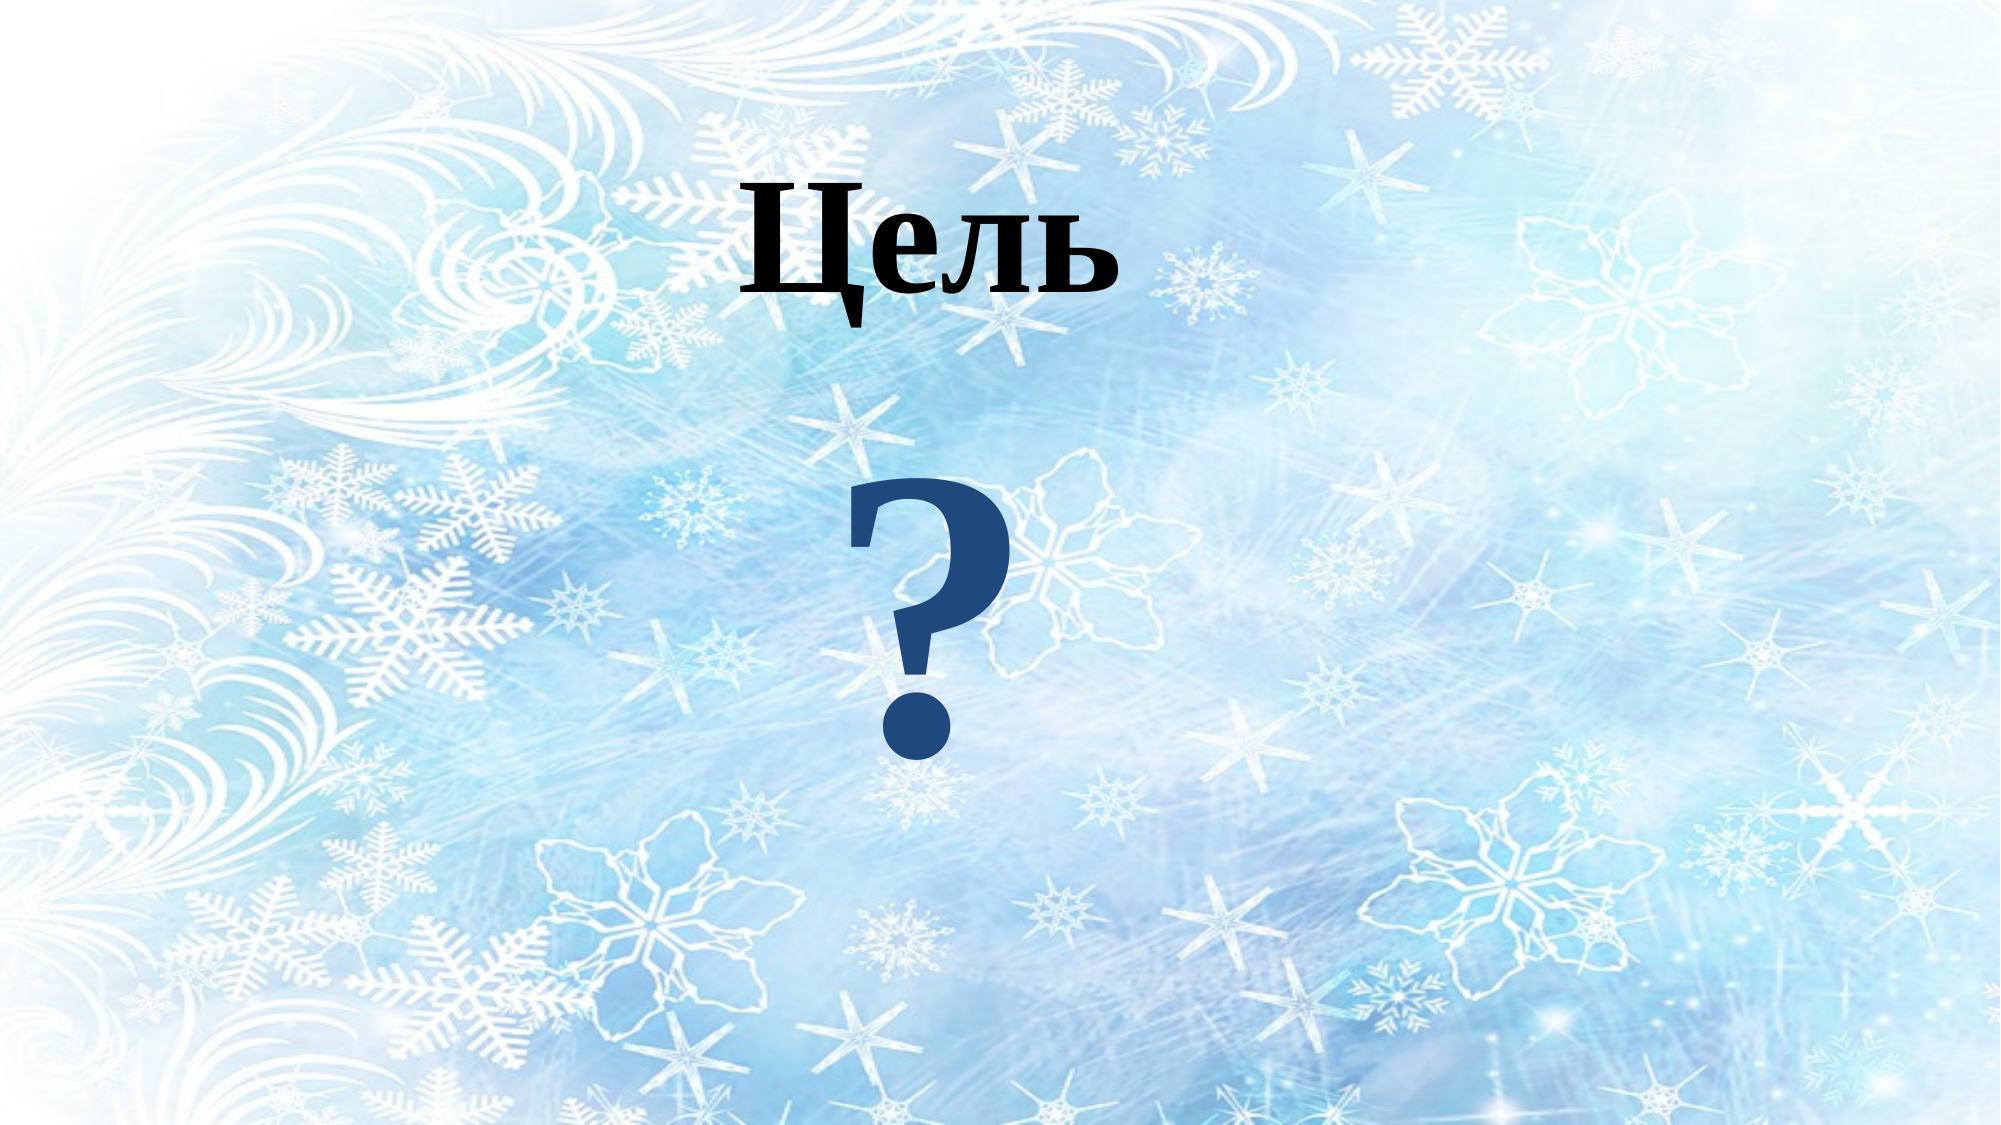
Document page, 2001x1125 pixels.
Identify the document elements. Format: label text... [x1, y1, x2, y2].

text_box Цель [255, 64, 1606, 567]
text_box ? [255, 567, 1606, 1125]
